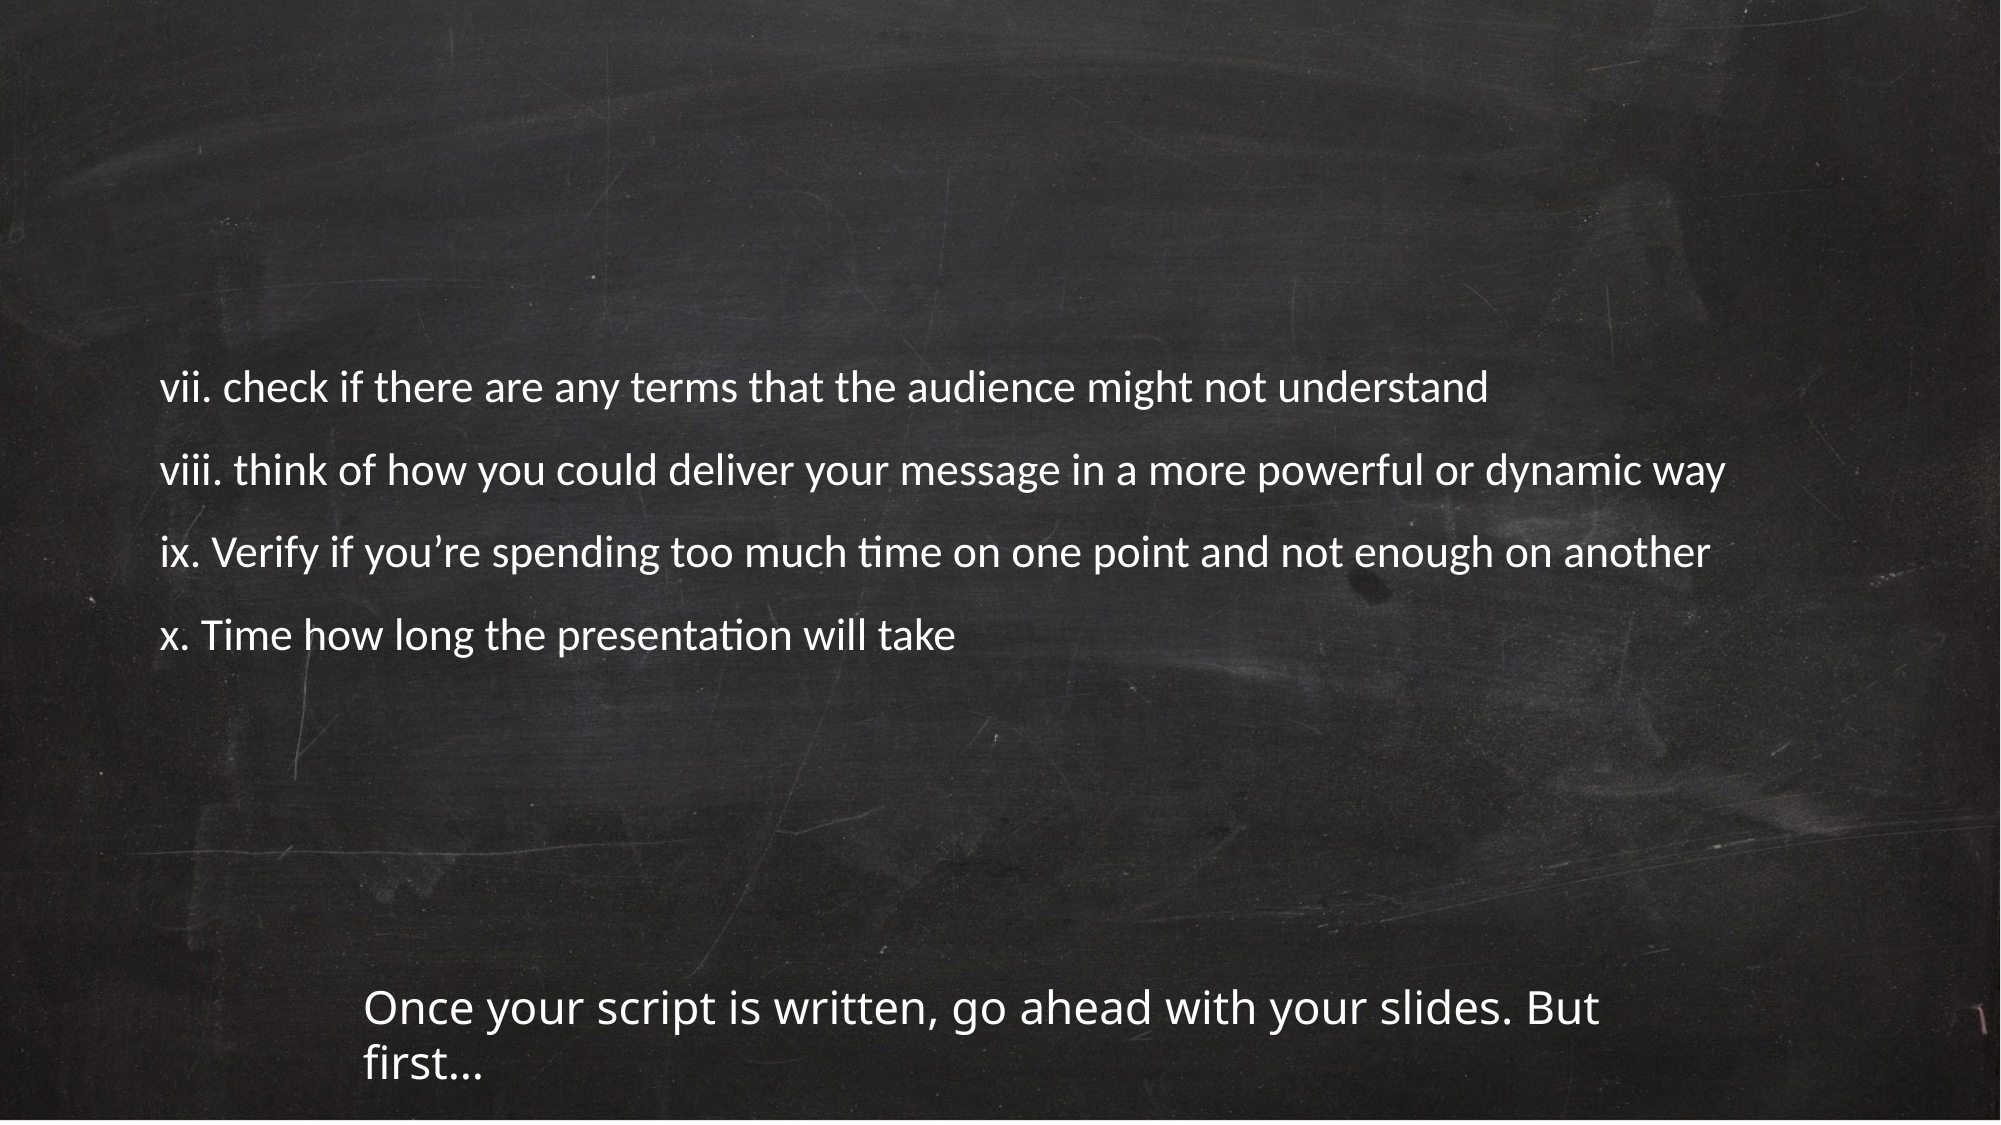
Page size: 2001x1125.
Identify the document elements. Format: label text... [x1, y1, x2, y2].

picture [0, 0, 2001, 1125]
text_box Once your script is written, go ahead with your slides. But first… [348, 971, 1652, 1096]
text_box vii. check if there are any terms that the audience might not understand viii. think of how you could deliver your message in a more powerful or dynamic way ix. Verify if you’re spending too much time on one point and not enough on another x. Time how long the presentation will take [144, 322, 1855, 667]
